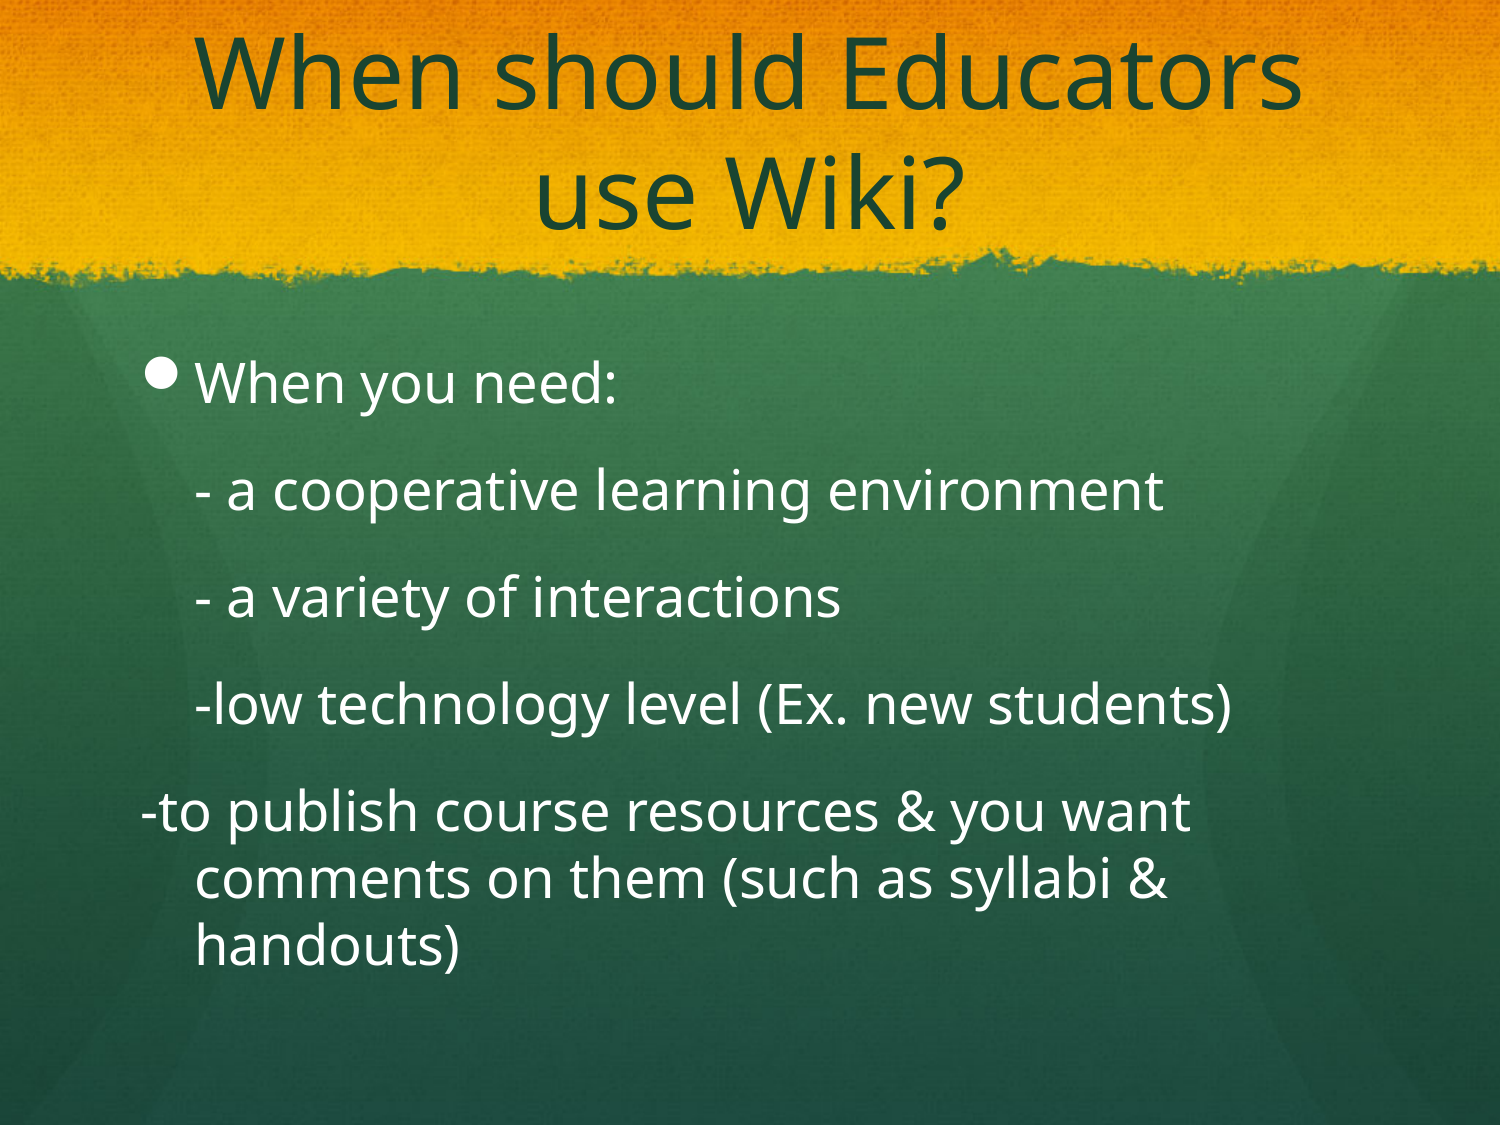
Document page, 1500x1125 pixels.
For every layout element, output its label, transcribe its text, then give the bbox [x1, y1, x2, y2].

list When you need: - a cooperative learning environment - a variety of interactions -low technology level (Ex. new students) -to publish course resources & you want comments on them (such as syllabi & handouts) [125, 339, 1375, 1026]
picture [0, 0, 1500, 1125]
title When should Educators use Wiki? [125, 13, 1375, 246]
